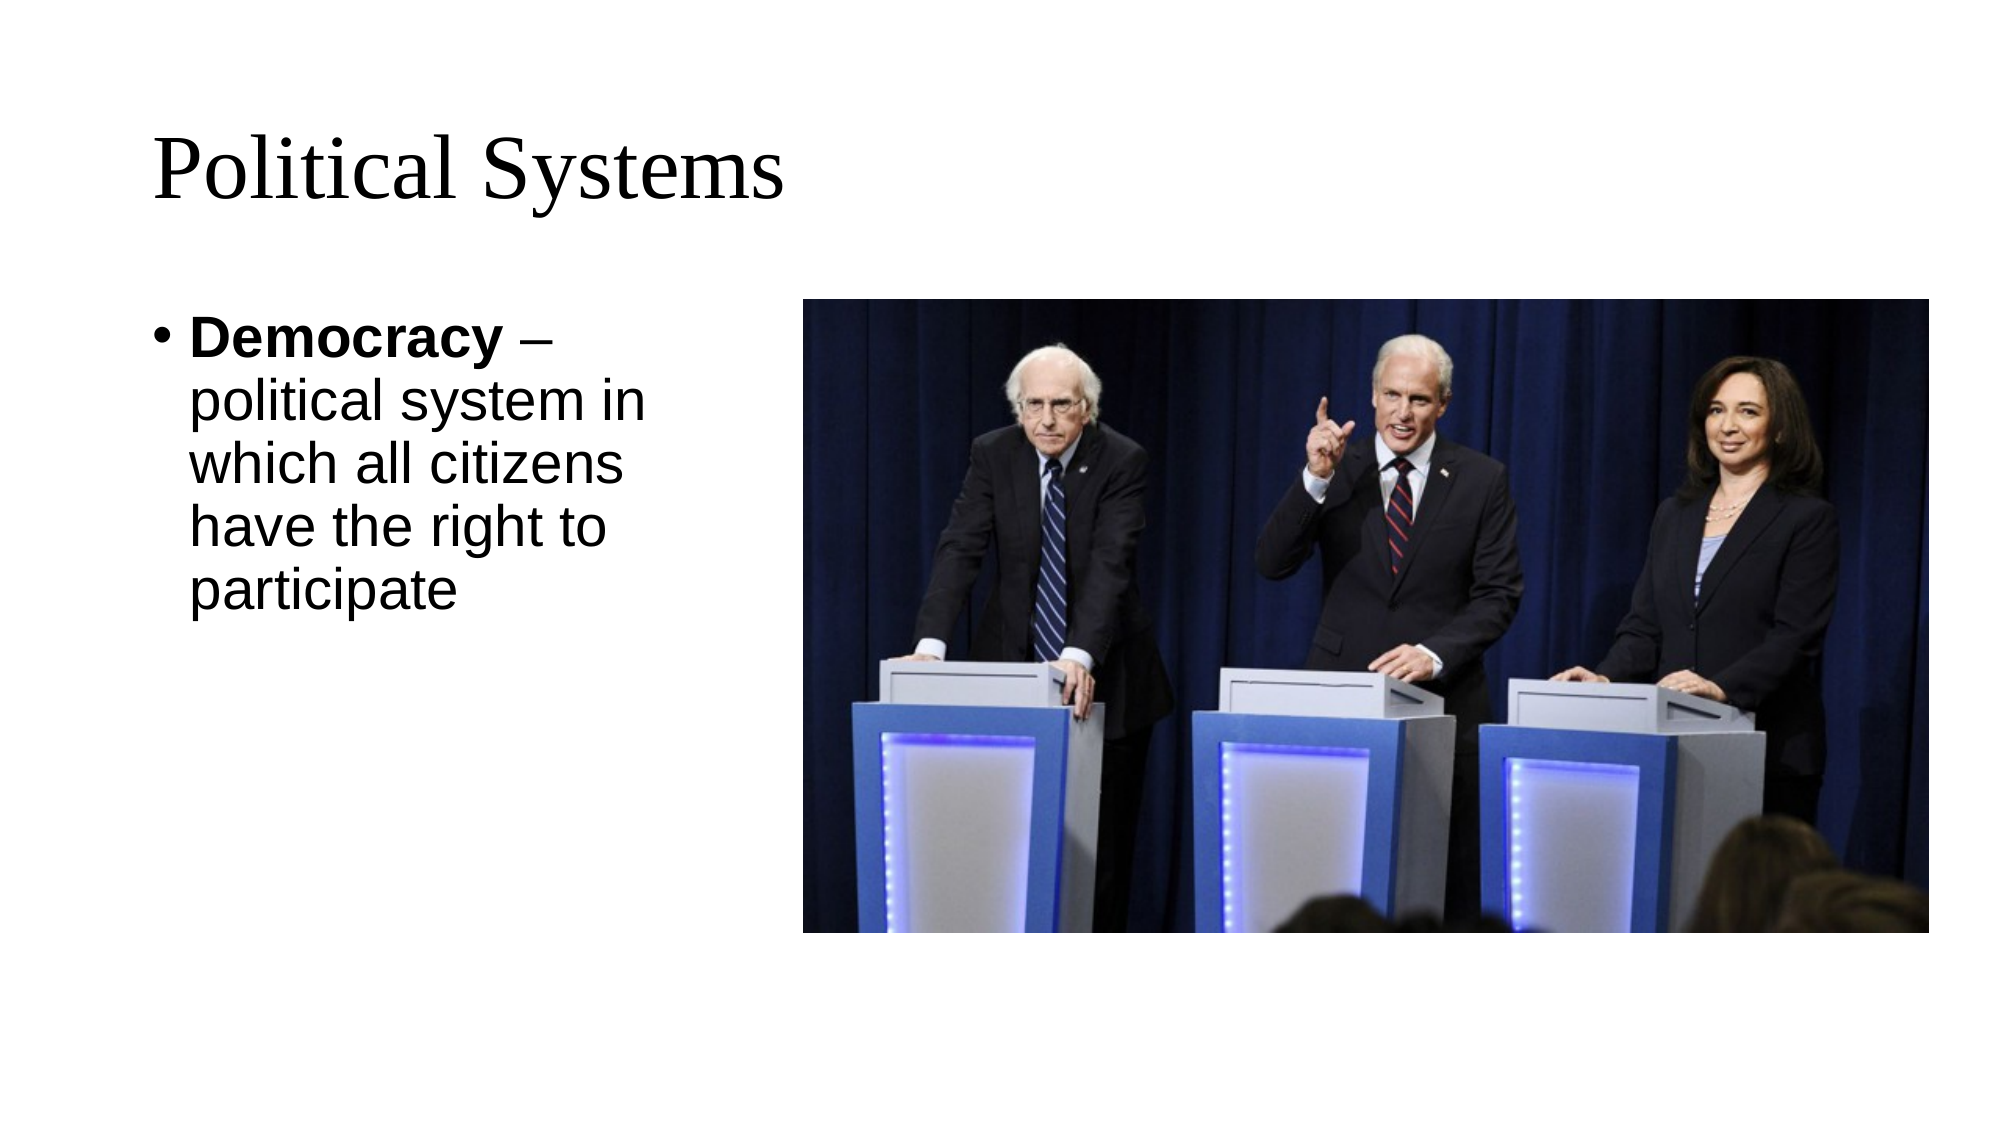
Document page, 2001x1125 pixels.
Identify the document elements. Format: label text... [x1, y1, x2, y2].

title Political Systems [137, 59, 1863, 278]
list Democracy – political system in which all citizens have the right to participate [137, 299, 748, 1014]
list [802, 299, 1929, 933]
